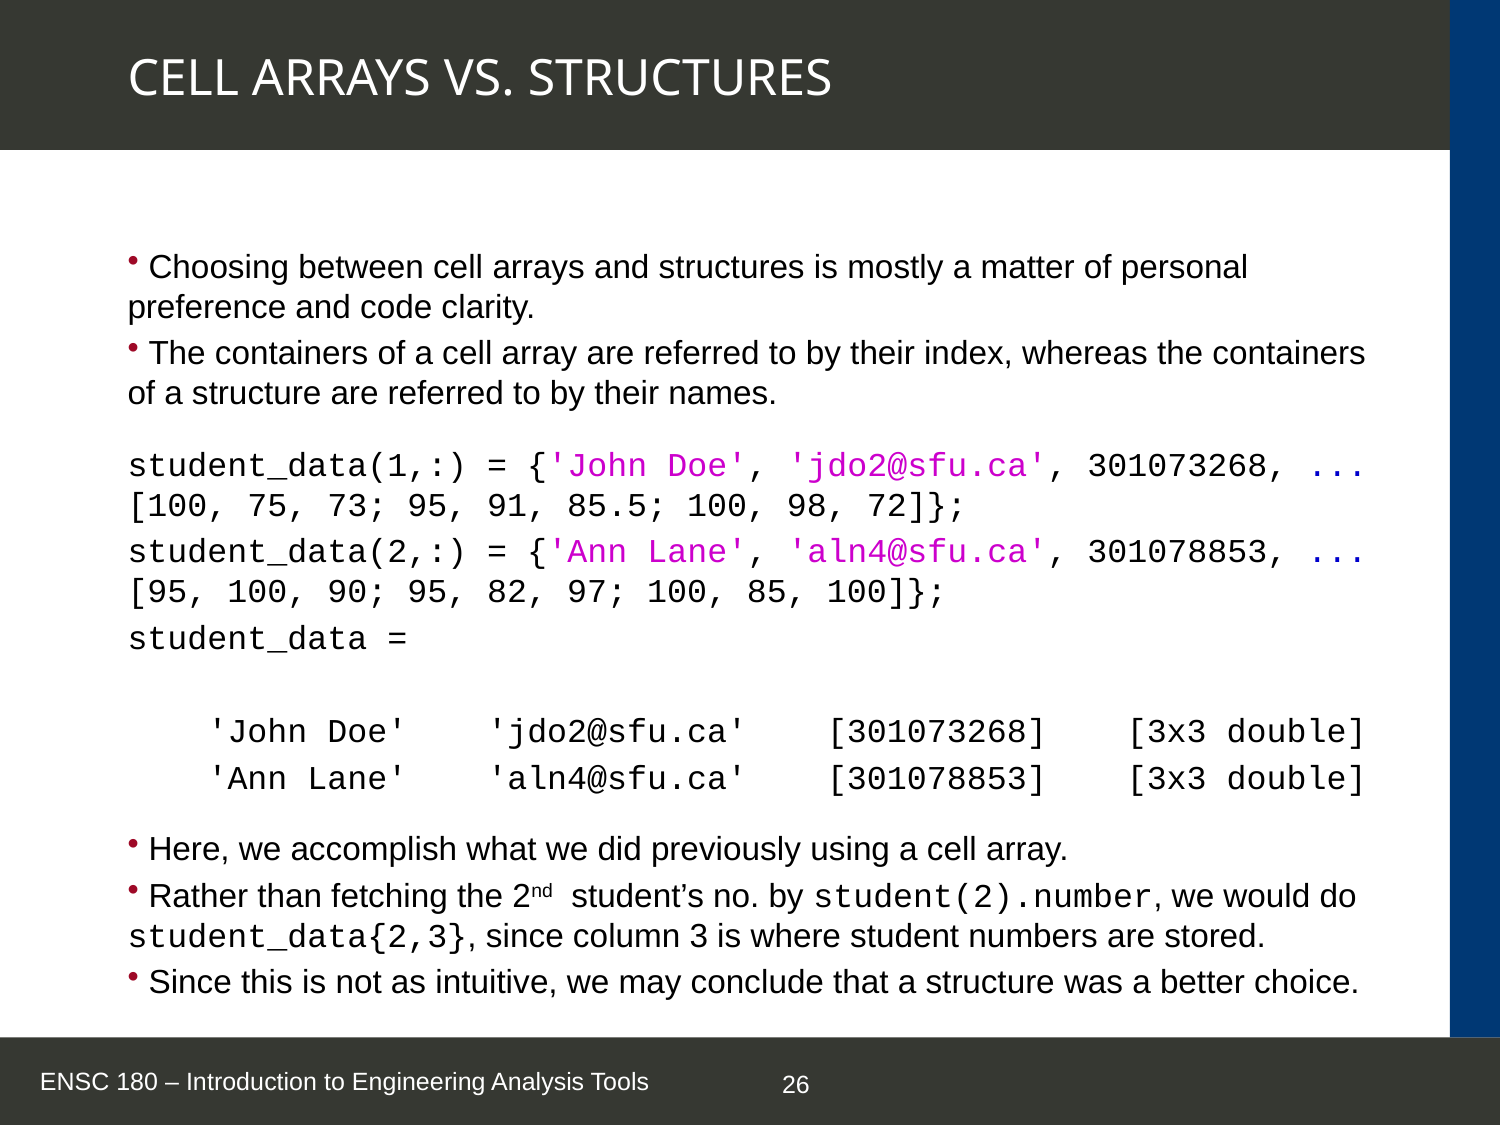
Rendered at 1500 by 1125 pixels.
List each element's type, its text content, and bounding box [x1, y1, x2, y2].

list Choosing between cell arrays and structures is mostly a matter of personal preference and code clarity. The containers of a cell array are referred to by their index, whereas the containers of a structure are referred to by their names. student_data(1,:) = {'John Doe', 'jdo2@sfu.ca', 301073268, ... [100, 75, 73; 95, 91, 85.5; 100, 98, 72]}; student_data(2,:) = {'Ann Lane', 'aln4@sfu.ca', 301078853, ... [95, 100, 90; 95, 82, 97; 100, 85, 100]}; student_data = 'John Doe' 'jdo2@sfu.ca' [301073268] [3x3 double] 'Ann Lane' 'aln4@sfu.ca' [301078853] [3x3 double] Here, we accomplish what we did previously using a cell array. Rather than fetching the 2nd student’s no. by student(2).number, we would do student_data{2,3}, since column 3 is where student numbers are stored. Since this is not as intuitive, we may conclude that a structure was a better choice. [112, 237, 1388, 1029]
title CELL ARRAYS VS. STRUCTURES [112, 37, 1450, 138]
footer ENSC 180 – Introduction to Engineering Analysis Tools [24, 1057, 740, 1113]
